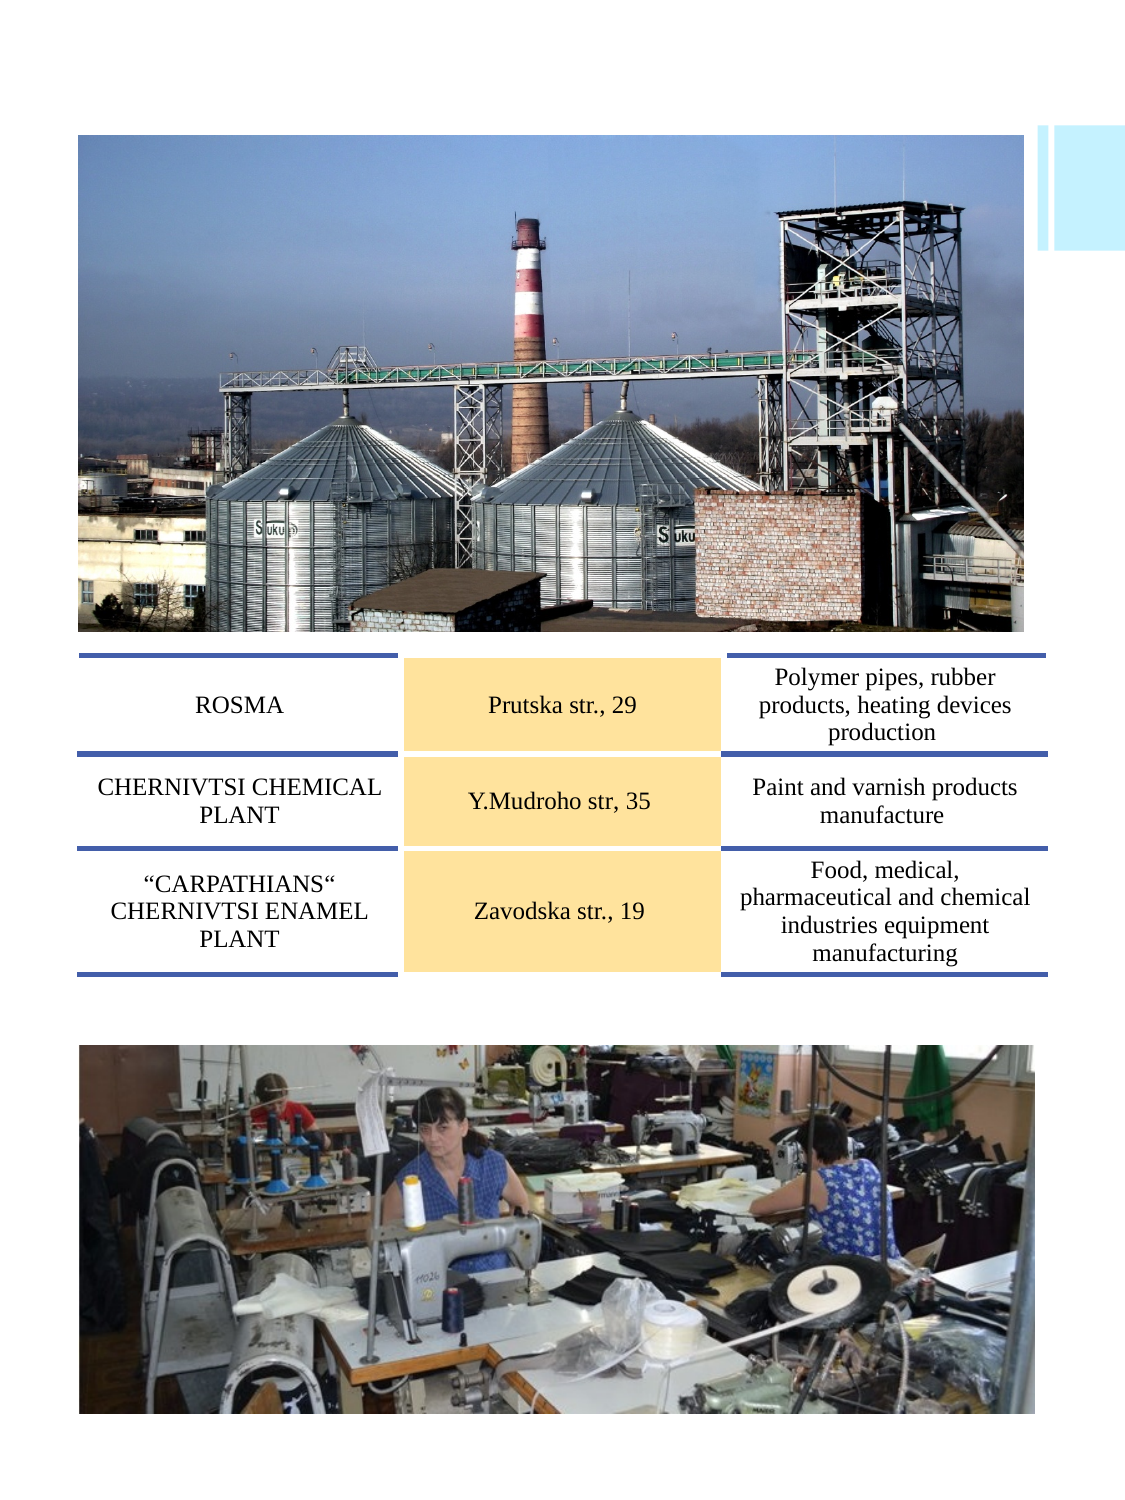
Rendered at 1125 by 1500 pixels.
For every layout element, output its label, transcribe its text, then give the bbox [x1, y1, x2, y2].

table_cell CHERNIVTSI CHEMICAL PLANT [79, 757, 398, 846]
table_cell Y.Mudroho str, 35 [404, 757, 721, 846]
table_cell Paint and varnish products manufacture [727, 757, 1046, 846]
table_header Prutska str., 29 [404, 658, 721, 751]
table_header Polymer pipes, rubber products, heating devices production [727, 658, 1046, 751]
picture [77, 135, 1024, 633]
table_header ROSMA [79, 658, 398, 751]
table_cell “CARPATHIANS“ CHERNIVTSI ENAMEL PLANT [79, 851, 398, 972]
picture [77, 1044, 1036, 1414]
table_cell Food, medical, pharmaceutical and chemical industries equipment manufacturing [727, 851, 1046, 972]
table_cell Zavodska str., 19 [404, 851, 721, 972]
